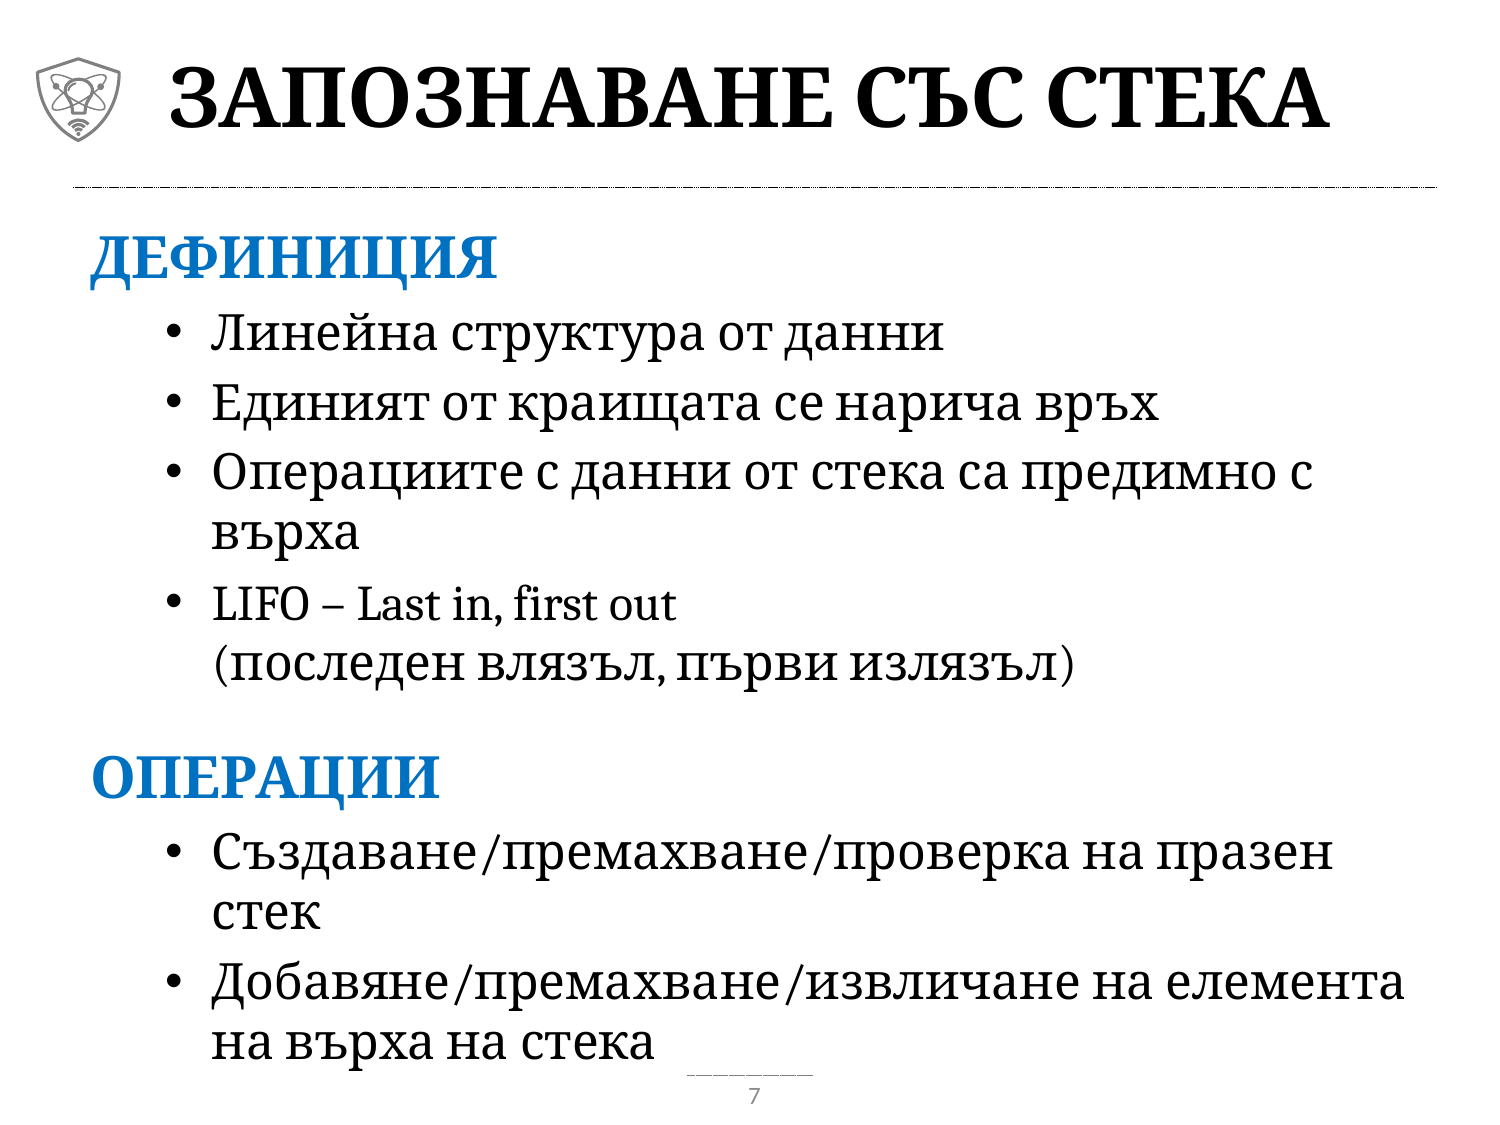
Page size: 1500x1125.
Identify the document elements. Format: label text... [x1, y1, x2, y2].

slide_number 7 [579, 1065, 930, 1125]
title Запознаване със стека [0, 0, 1500, 188]
list Дефиниция Линейна структура от данни Единият от краищата се нарича връх Операциите с данни от стека са предимно с върха LIFO – Last in, first out (последен влязъл, първи излязъл) Операции Създаване/премахване/проверка на празен стек Добавяне/премахване/извличане на елемента на върха на стека [75, 212, 1450, 1063]
